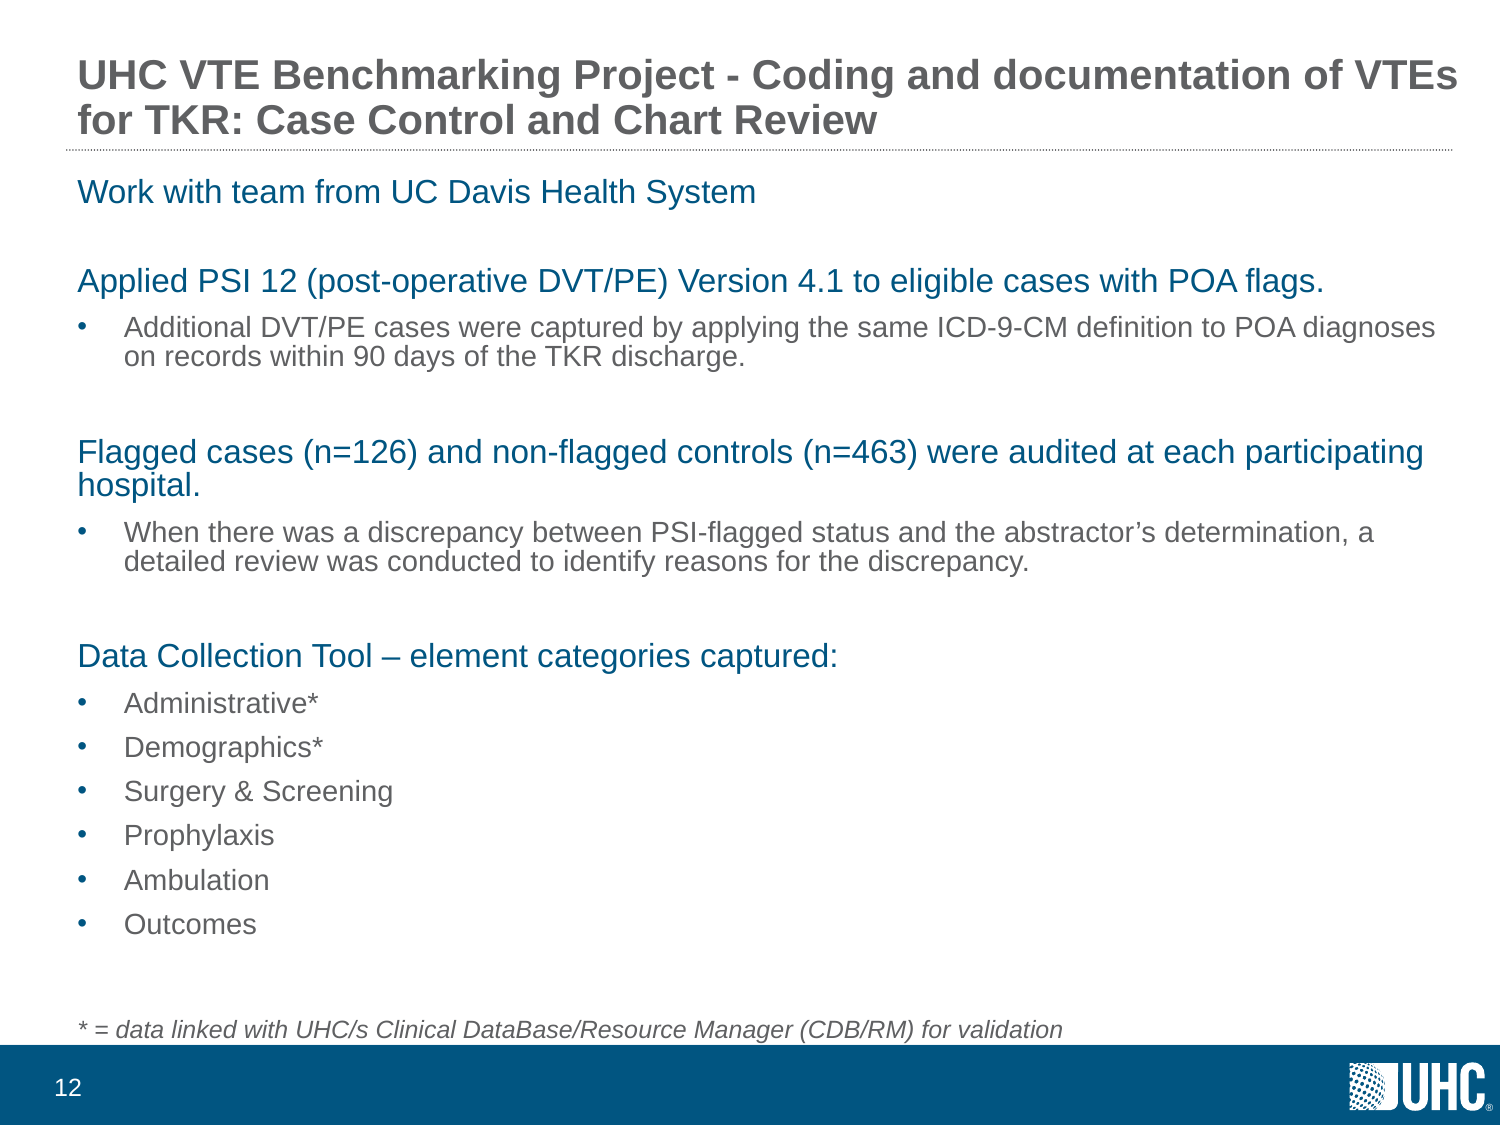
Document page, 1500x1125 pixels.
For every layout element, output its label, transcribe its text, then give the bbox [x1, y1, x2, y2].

title UHC VTE Benchmarking Project - Coding and documentation of VTEs for TKR: Case Control and Chart Review [69, 7, 1500, 144]
list Work with team from UC Davis Health System Applied PSI 12 (post-operative DVT/PE) Version 4.1 to eligible cases with POA flags. Additional DVT/PE cases were captured by applying the same ICD-9-CM definition to POA diagnoses on records within 90 days of the TKR discharge. Flagged cases (n=126) and non-flagged controls (n=463) were audited at each participating hospital. When there was a discrepancy between PSI-flagged status and the abstractor’s determination, a detailed review was conducted to identify reasons for the discrepancy. Data Collection Tool – element categories captured: Administrative* Demographics* Surgery & Screening Prophylaxis Ambulation Outcomes * = data linked with UHC/s Clinical DataBase/Resource Manager (CDB/RM) for validation [69, 169, 1454, 1125]
picture [0, 0, 1500, 1045]
slide_number 11 [26, 1063, 69, 1111]
